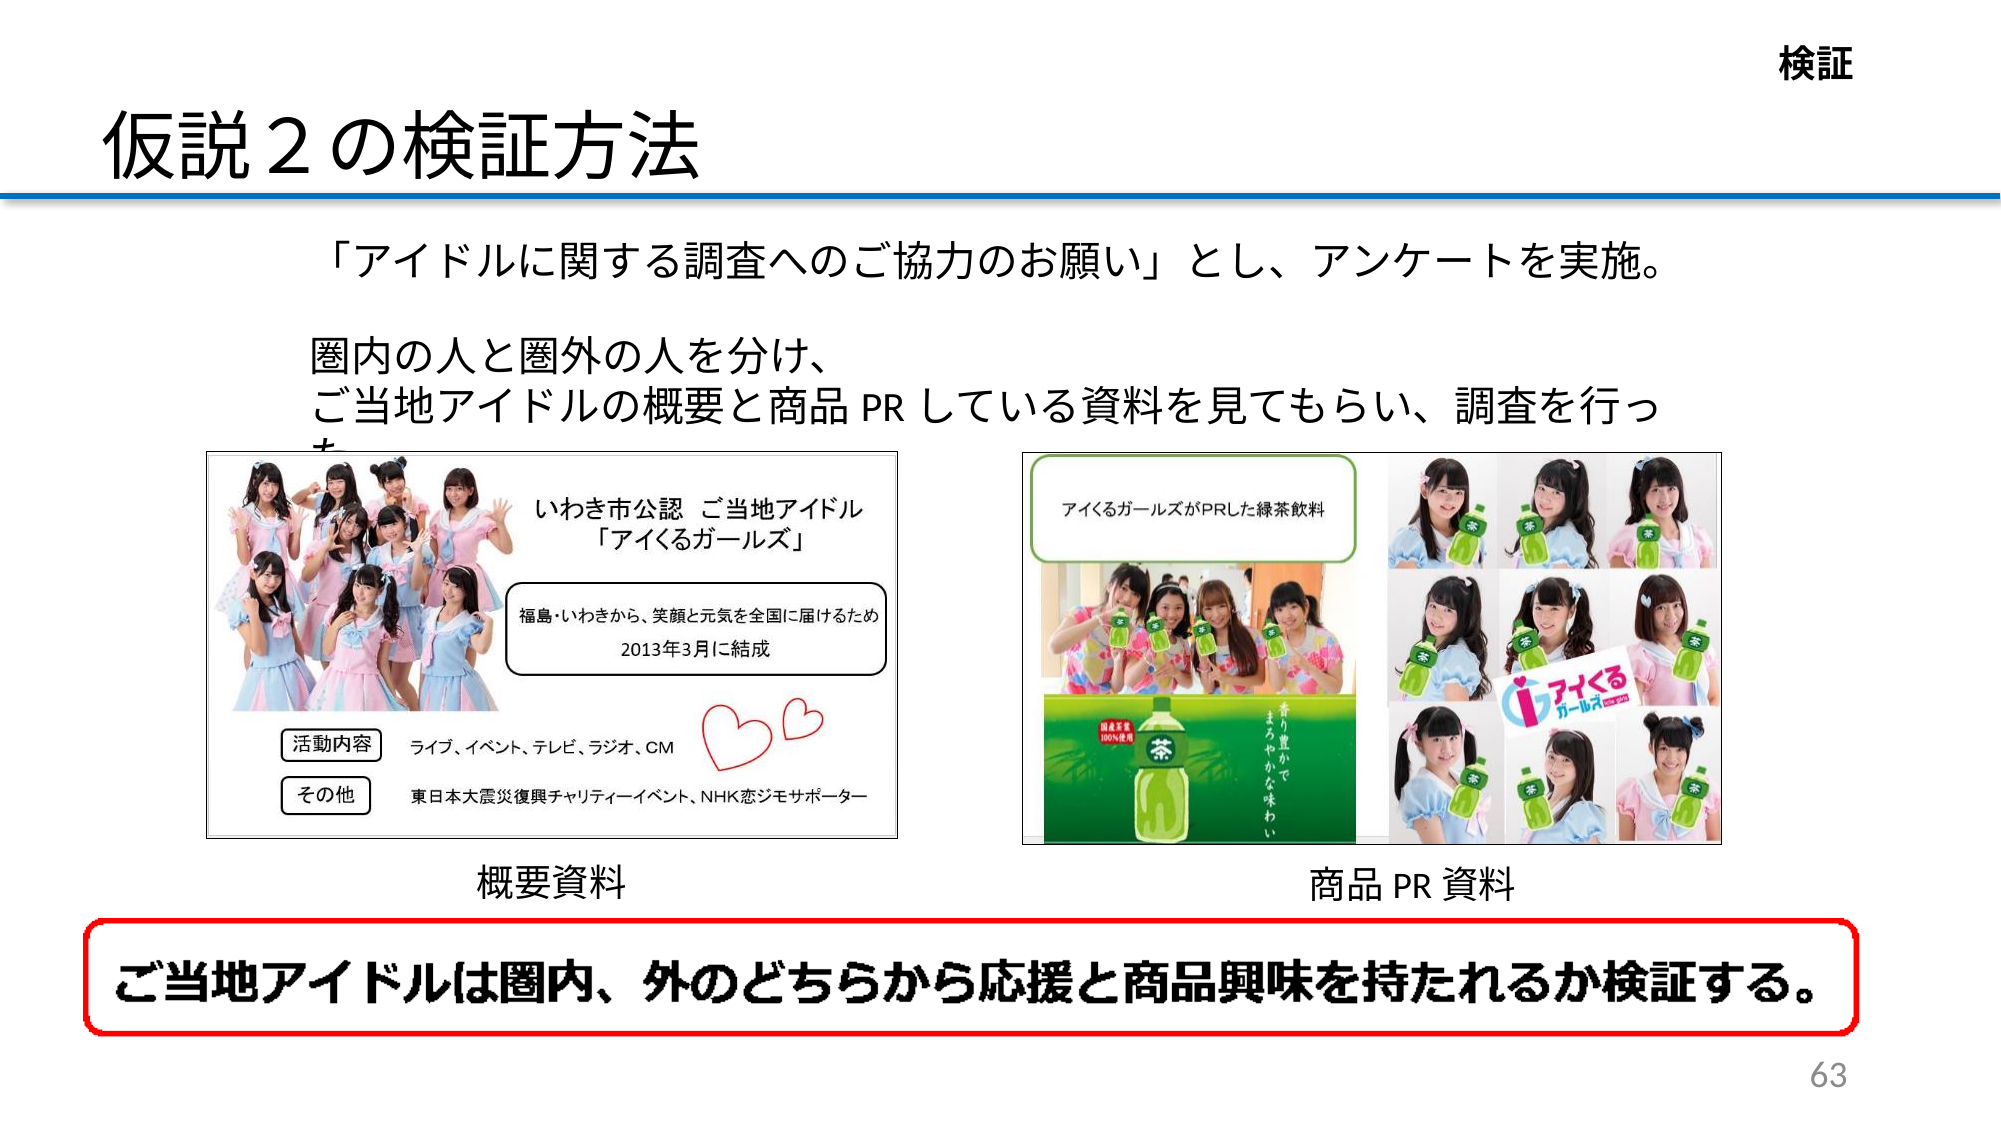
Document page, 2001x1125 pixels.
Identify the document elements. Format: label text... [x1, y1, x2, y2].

text_box 仮説２の検証方法 [86, 91, 717, 197]
slide_number 63 [1412, 1046, 1863, 1103]
picture [206, 451, 898, 839]
text_box 検証 [1764, 33, 1869, 93]
text_box 「アイドルに関する調査へのご協力のお願い」とし、アンケートを実施。 圏内の人と圏外の人を分け、 ご当地アイドルの概要と商品PRしている資料を見てもらい、調査を行った。 [295, 226, 1705, 487]
text_box 概要資料 [394, 851, 710, 912]
picture [1022, 452, 1722, 845]
text_box 商品PR資料 [1277, 854, 1548, 914]
picture [83, 918, 1870, 1046]
